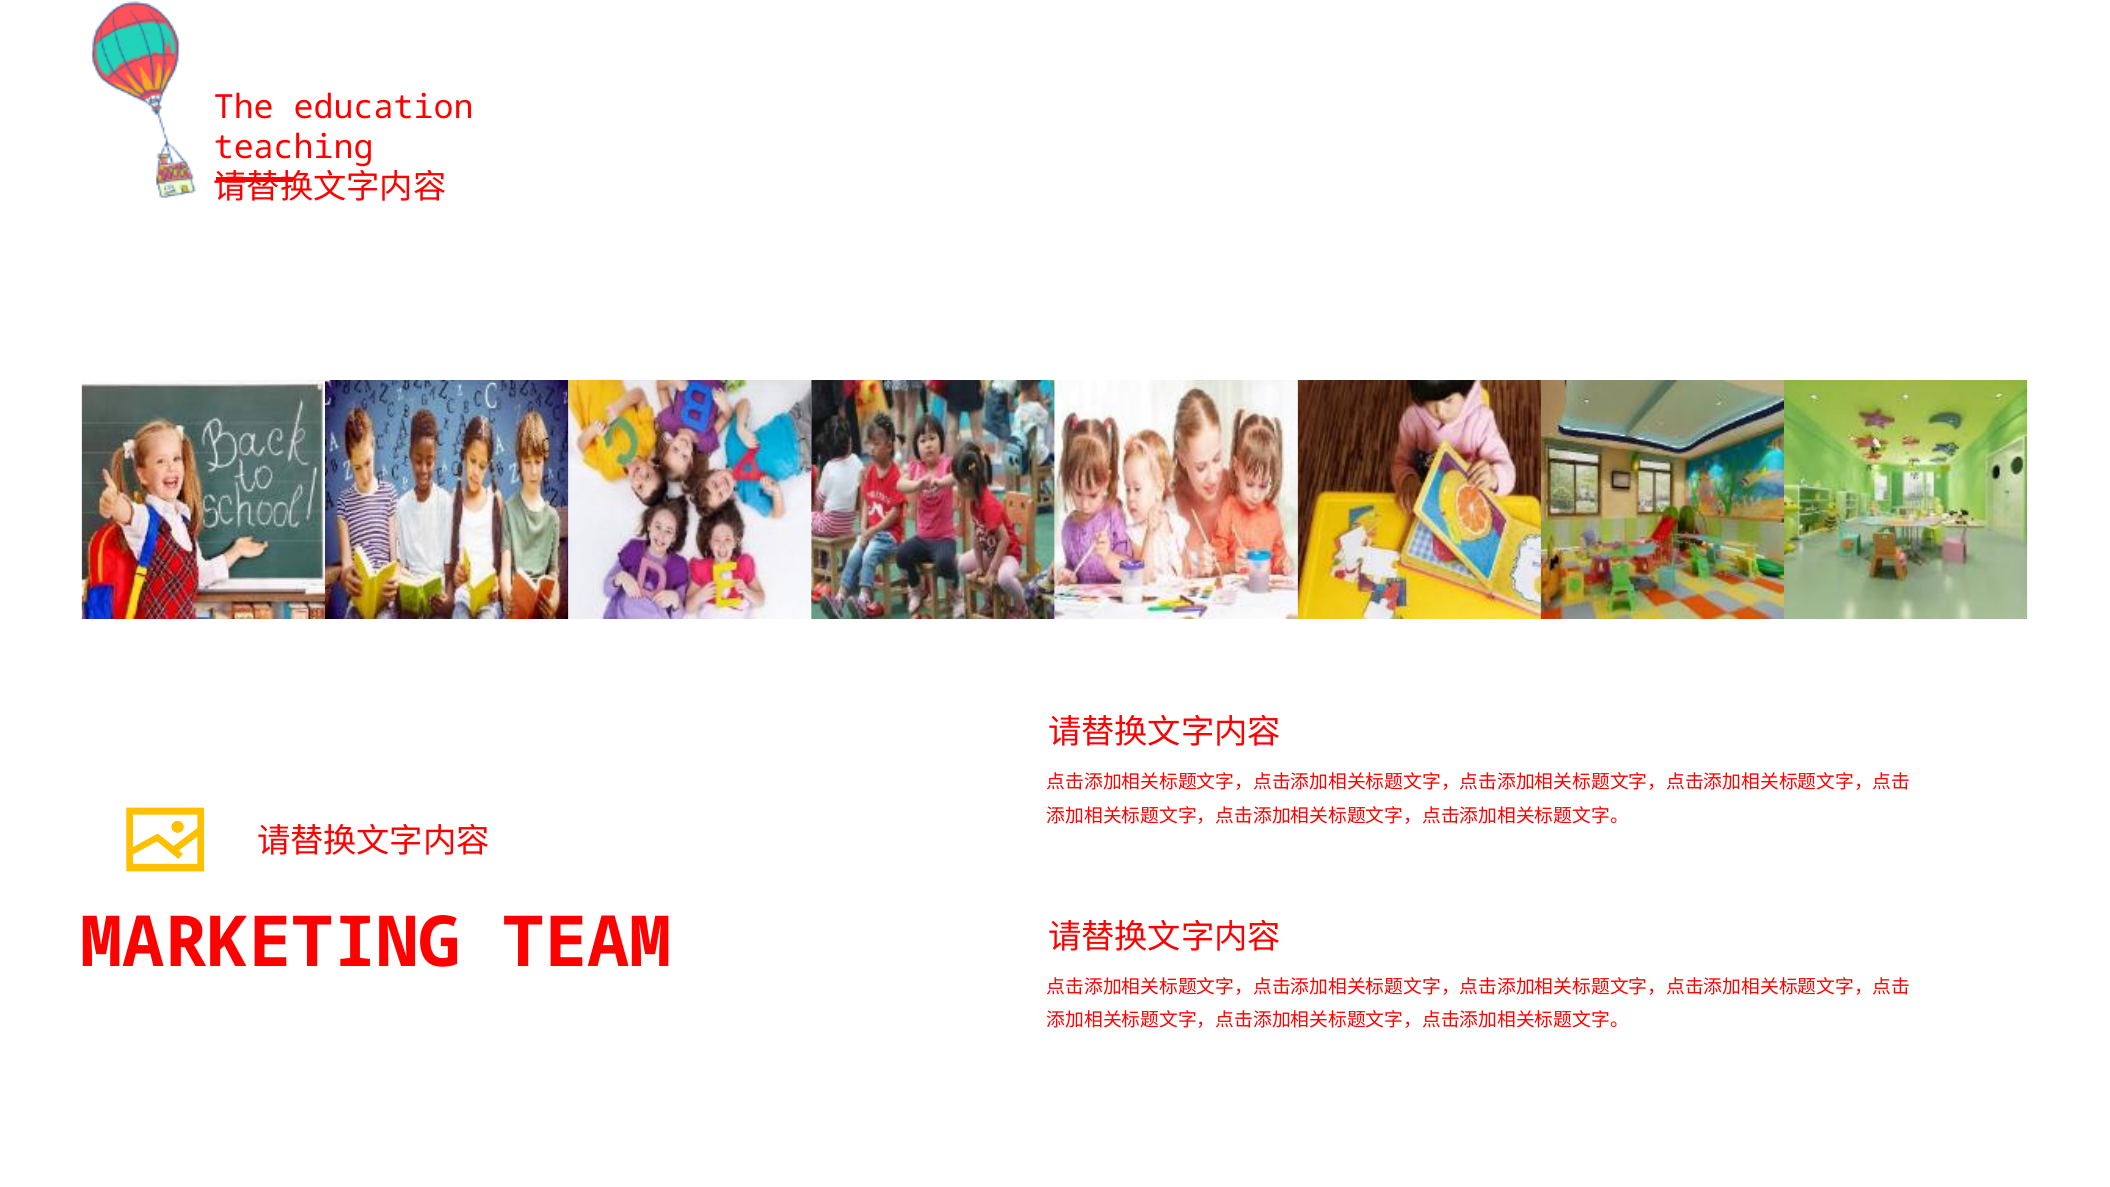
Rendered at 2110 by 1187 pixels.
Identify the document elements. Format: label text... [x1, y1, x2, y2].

text_box [1784, 380, 2028, 619]
text_box 请替换文字内容 [1033, 908, 1297, 963]
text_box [126, 807, 204, 872]
text_box 点击添加相关标题文字，点击添加相关标题文字，点击添加相关标题文字，点击添加相关标题文字，点击添加相关标题文字，点击添加相关标题文字，点击添加相关标题文字。 [1031, 955, 1941, 1038]
text_box [811, 380, 1054, 619]
text_box [325, 380, 568, 619]
text_box [568, 380, 811, 619]
text_box The education teaching 请替换文字内容 [192, 74, 542, 216]
text_box MARKETING TEAM [80, 889, 688, 989]
text_box [81, 380, 325, 619]
text_box [1297, 380, 1540, 619]
text_box 请替换文字内容 [242, 812, 505, 867]
text_box [1054, 380, 1297, 619]
text_box 请替换文字内容 [1033, 703, 1297, 758]
text_box [1540, 380, 1784, 619]
text_box 点击添加相关标题文字，点击添加相关标题文字，点击添加相关标题文字，点击添加相关标题文字，点击添加相关标题文字，点击添加相关标题文字，点击添加相关标题文字。 [1031, 751, 1941, 834]
picture [88, 0, 199, 201]
